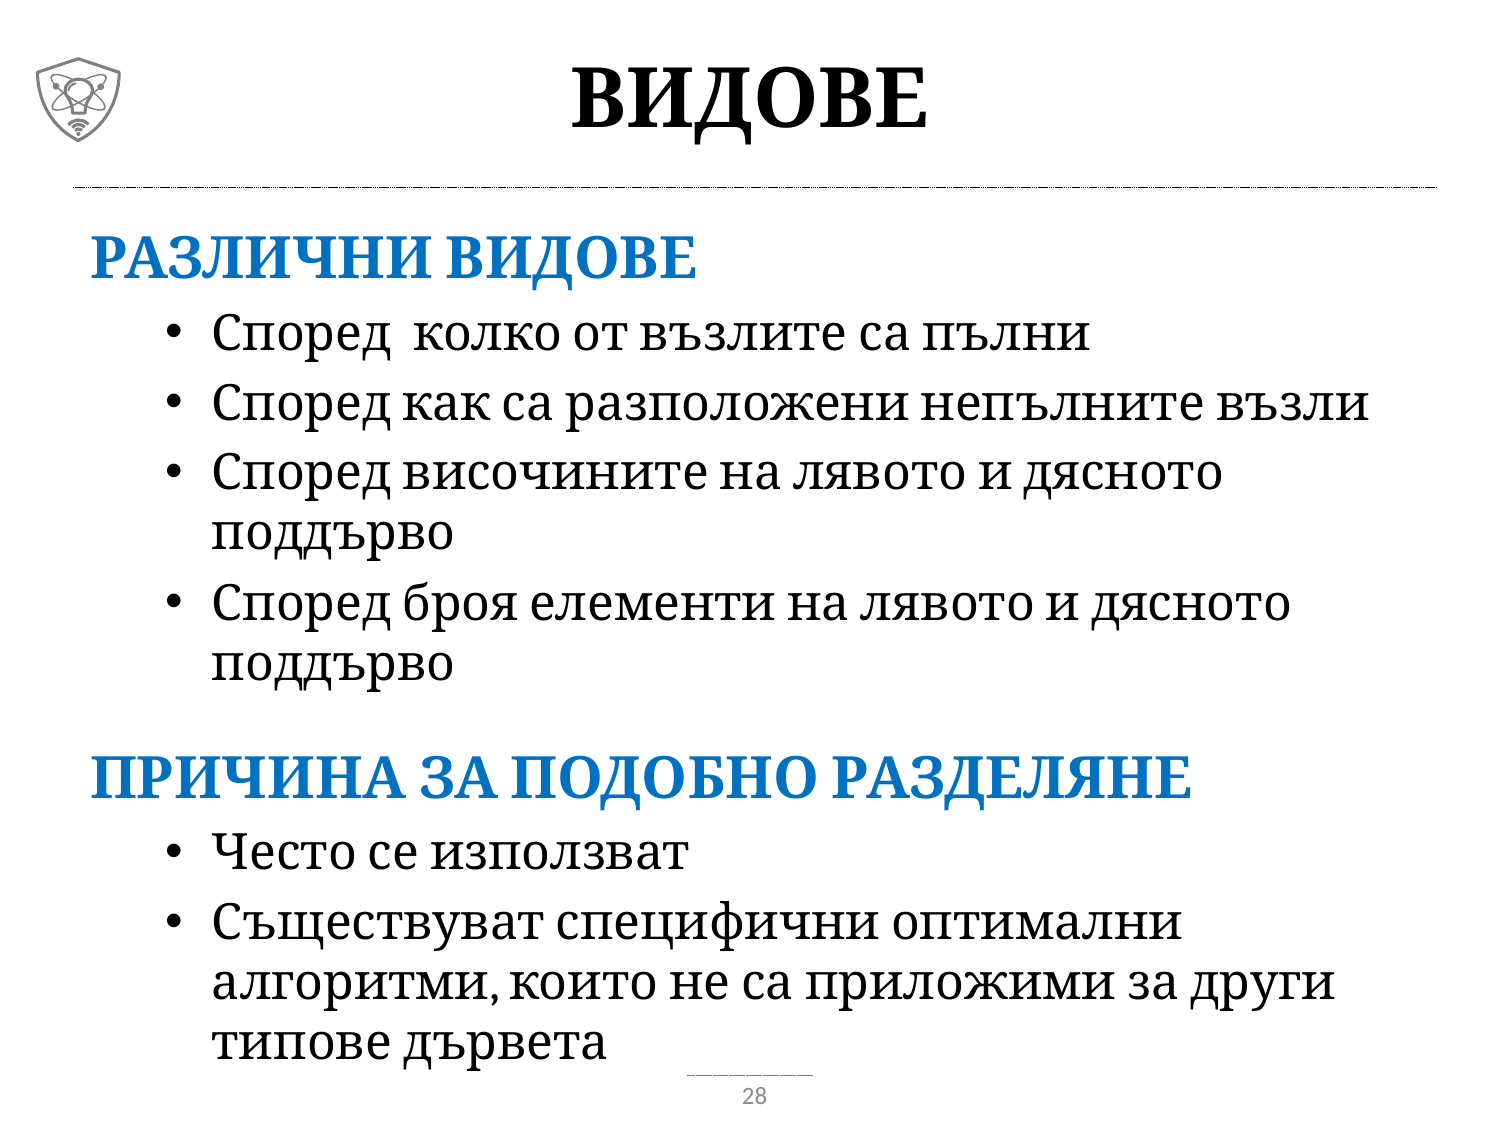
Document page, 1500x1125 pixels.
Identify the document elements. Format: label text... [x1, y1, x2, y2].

list Различни видове Според колко от възлите са пълни Според как са разположени непълните възли Според височините на лявото и дясното поддърво Според броя елементи на лявото и дясното поддърво Причина за подобно разделяне Често се използват Съществуват специфични оптимални алгоритми, които не са приложими за други типове дървета [75, 212, 1450, 1063]
title Видове [0, 0, 1500, 188]
slide_number 28 [579, 1065, 930, 1125]
